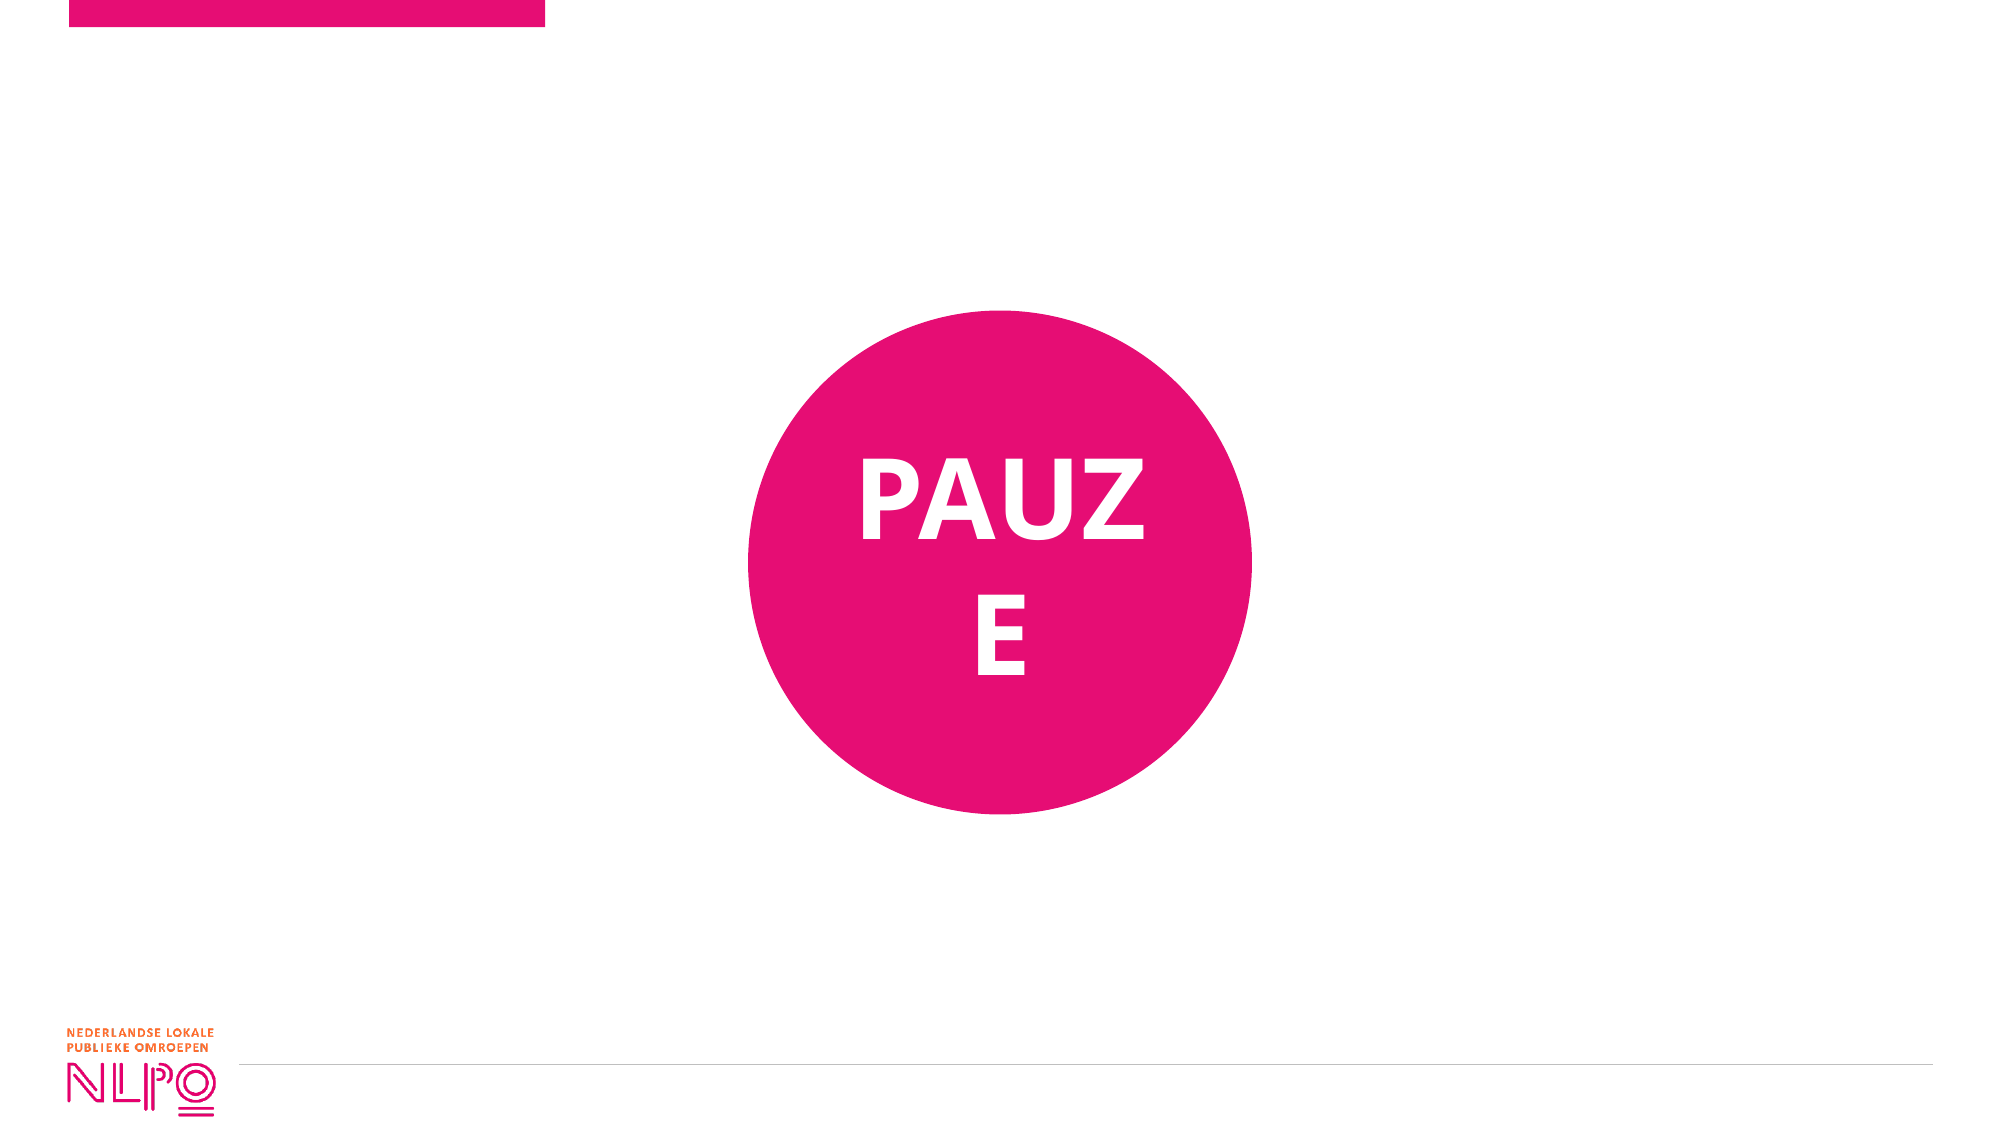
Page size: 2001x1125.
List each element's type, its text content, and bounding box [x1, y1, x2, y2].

text_box PAUZE [748, 310, 1252, 815]
picture [67, 1028, 216, 1118]
